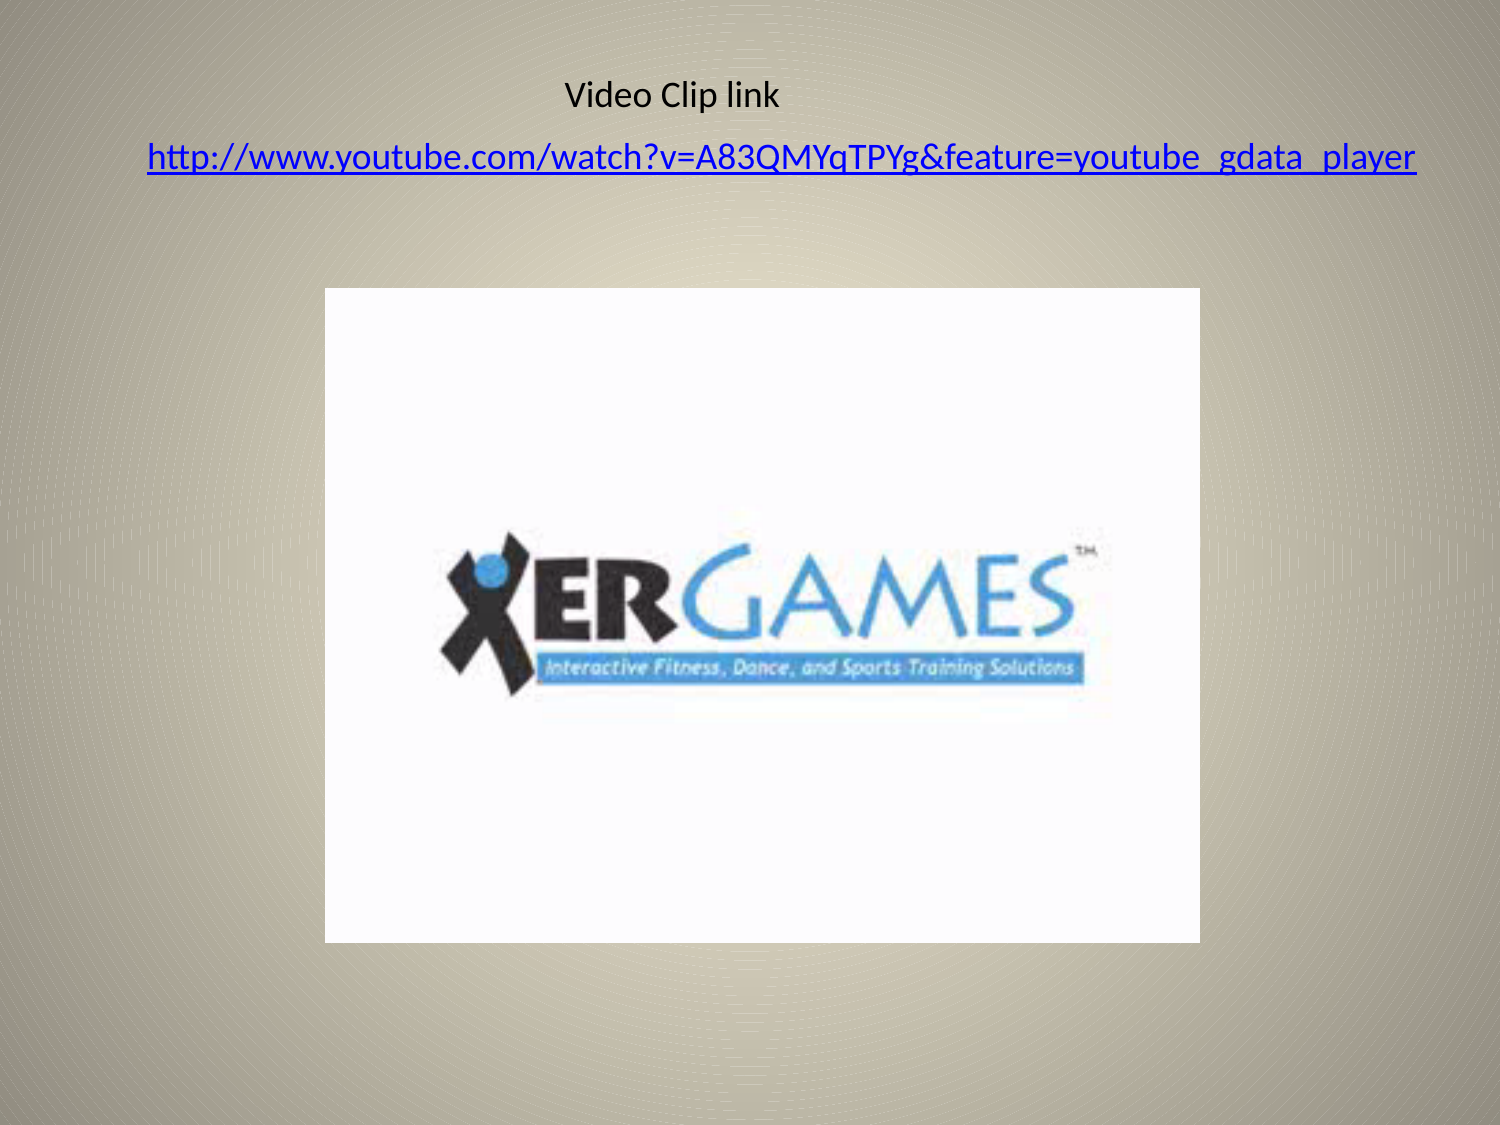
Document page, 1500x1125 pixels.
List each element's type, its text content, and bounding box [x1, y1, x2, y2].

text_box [324, 287, 1201, 944]
text_box Video Clip link [549, 62, 913, 123]
text_box http://www.youtube.com/watch?v=A83QMYqTPYg&feature=youtube_gdata_player [132, 124, 1432, 185]
